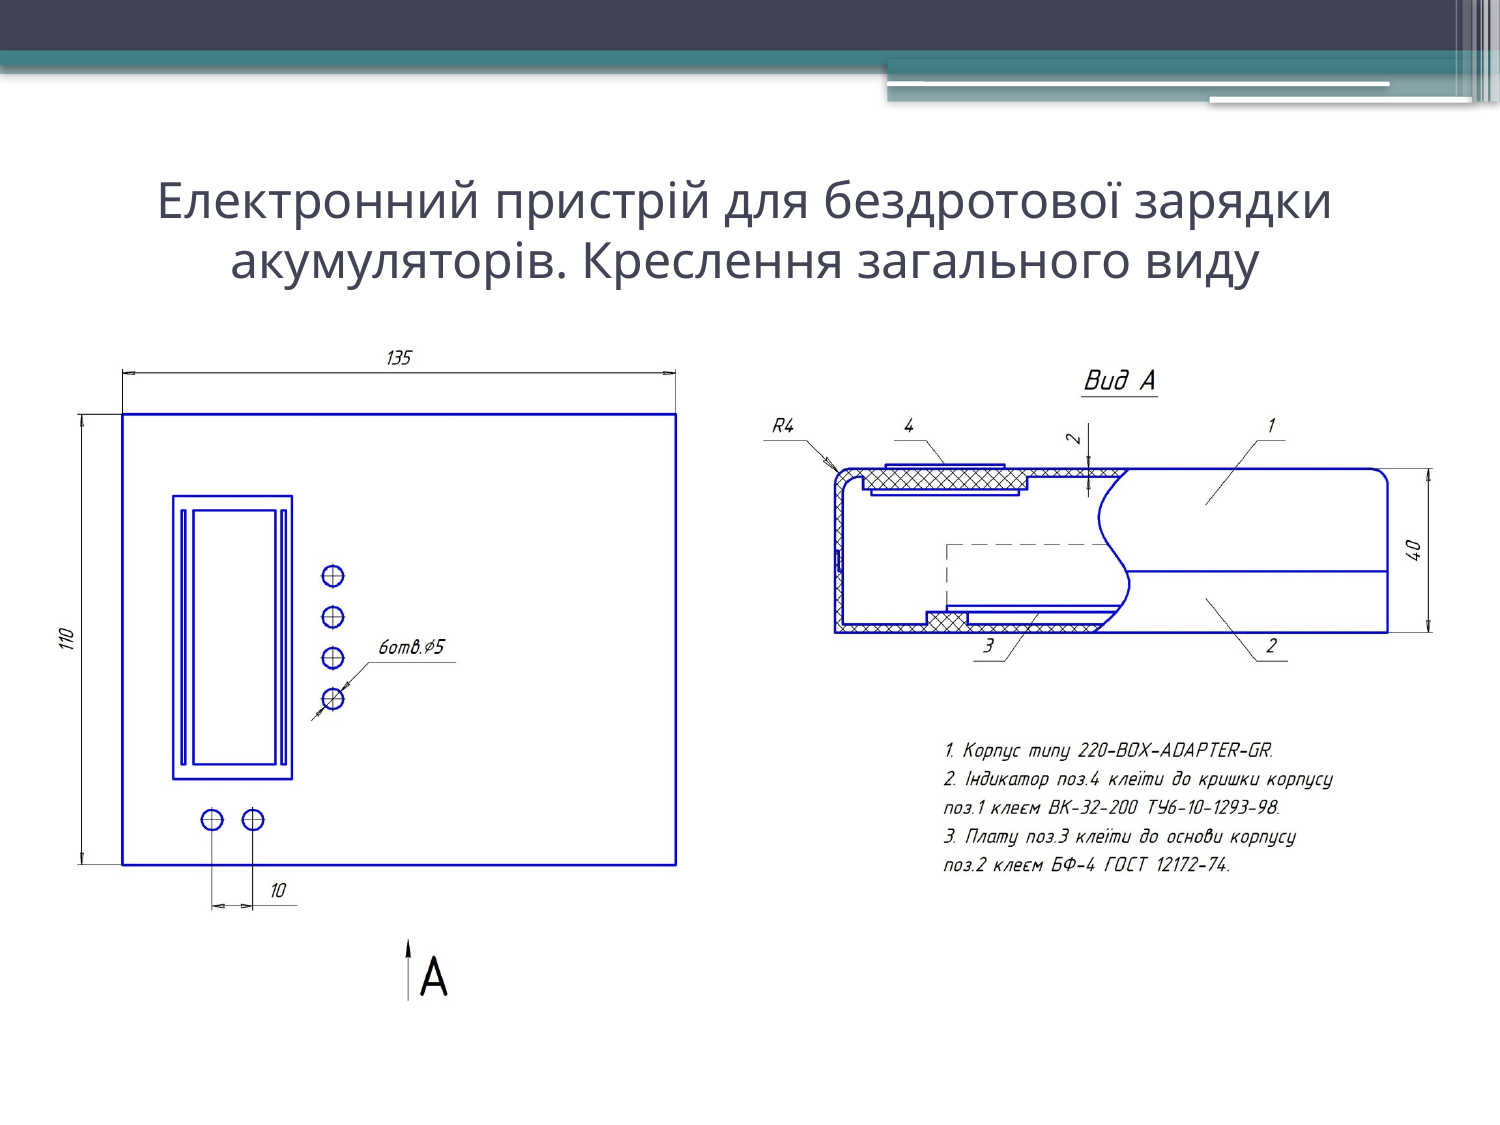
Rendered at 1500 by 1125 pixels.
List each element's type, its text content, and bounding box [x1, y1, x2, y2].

title Електронний пристрій для бездротової зарядки акумуляторів. Креслення загального виду [70, 140, 1421, 313]
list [34, 316, 1457, 1020]
